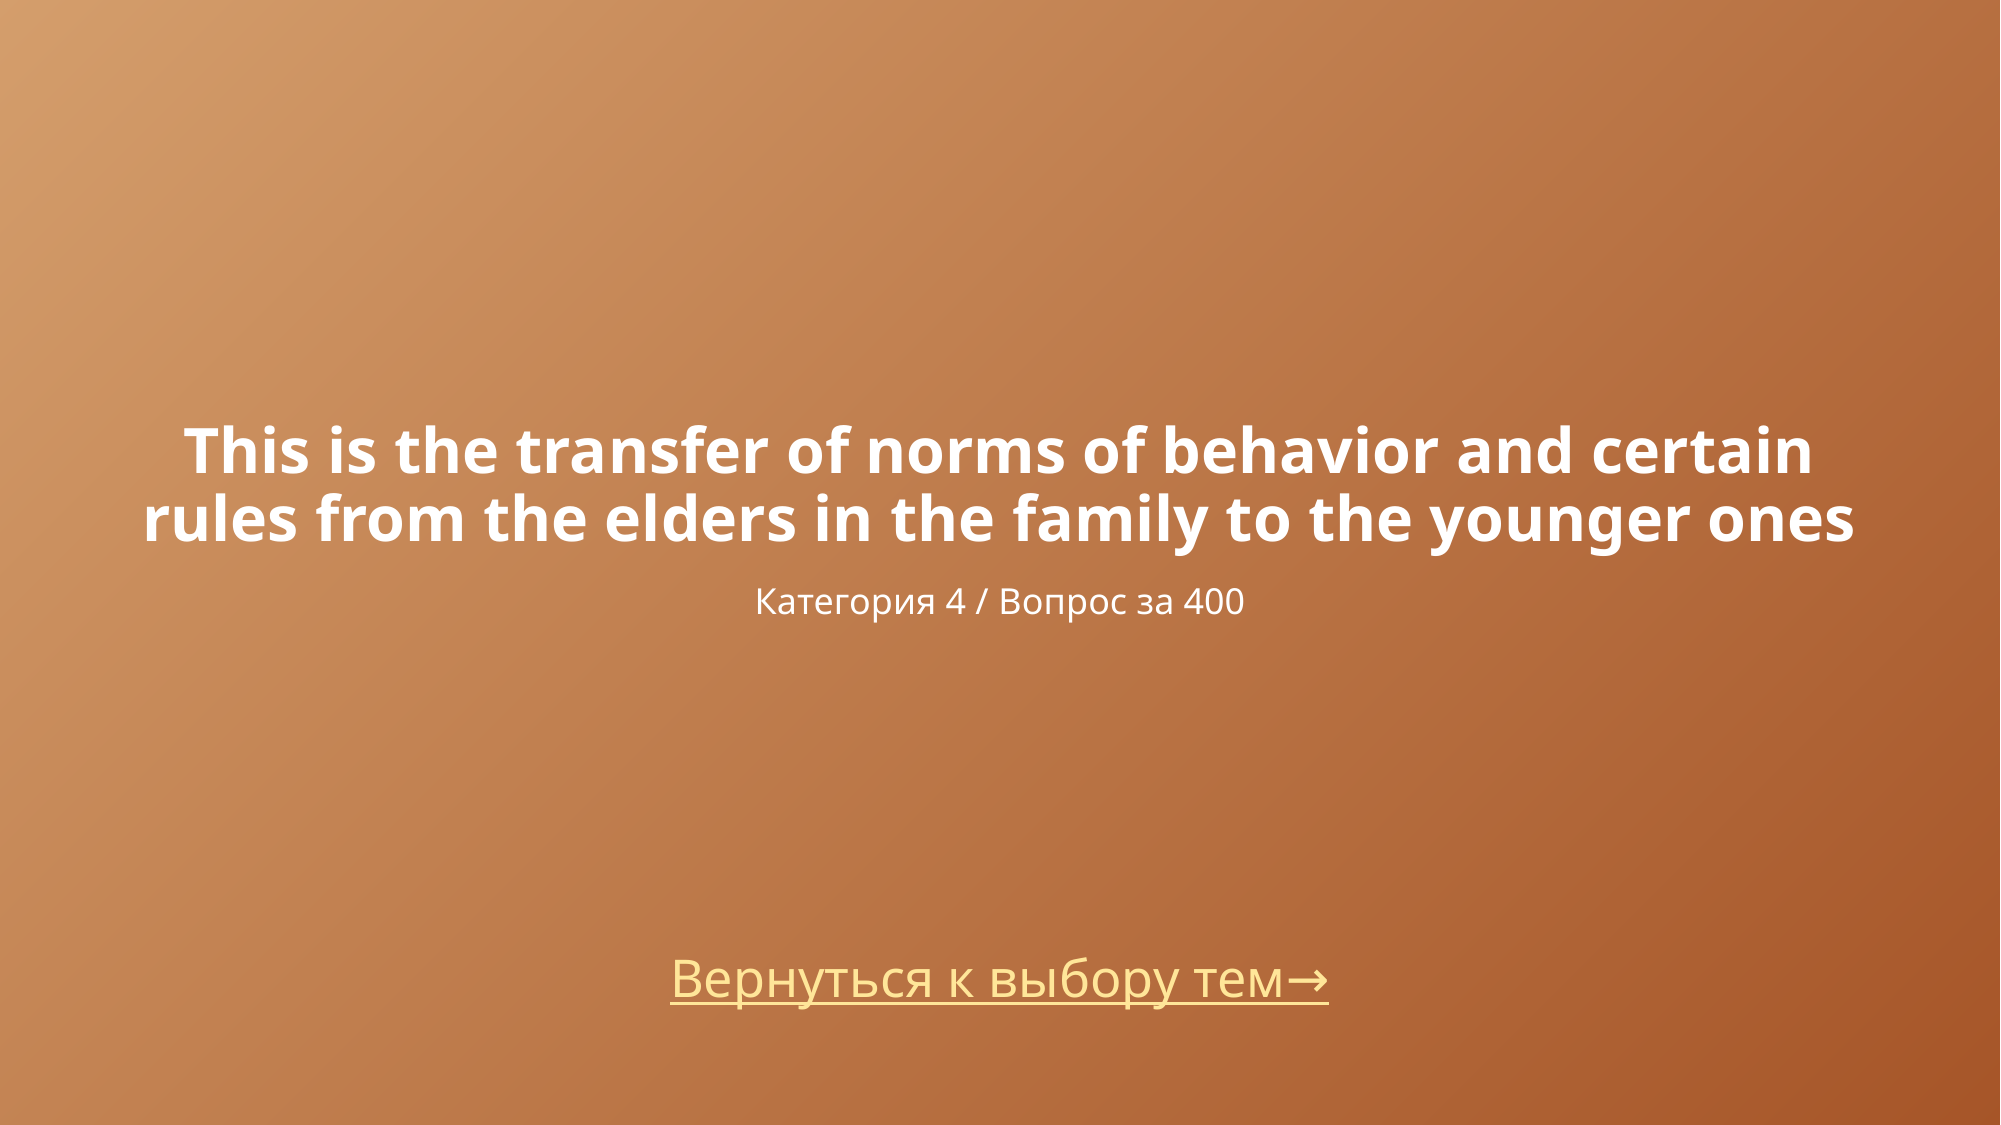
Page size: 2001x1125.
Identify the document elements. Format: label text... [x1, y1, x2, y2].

title This is the transfer of norms of behavior and certain rules from the elders in the family to the younger ones Категория 4 / Вопрос за 400 [117, 396, 1883, 646]
text_box Вернуться к выбору тем→ [655, 938, 1345, 1016]
